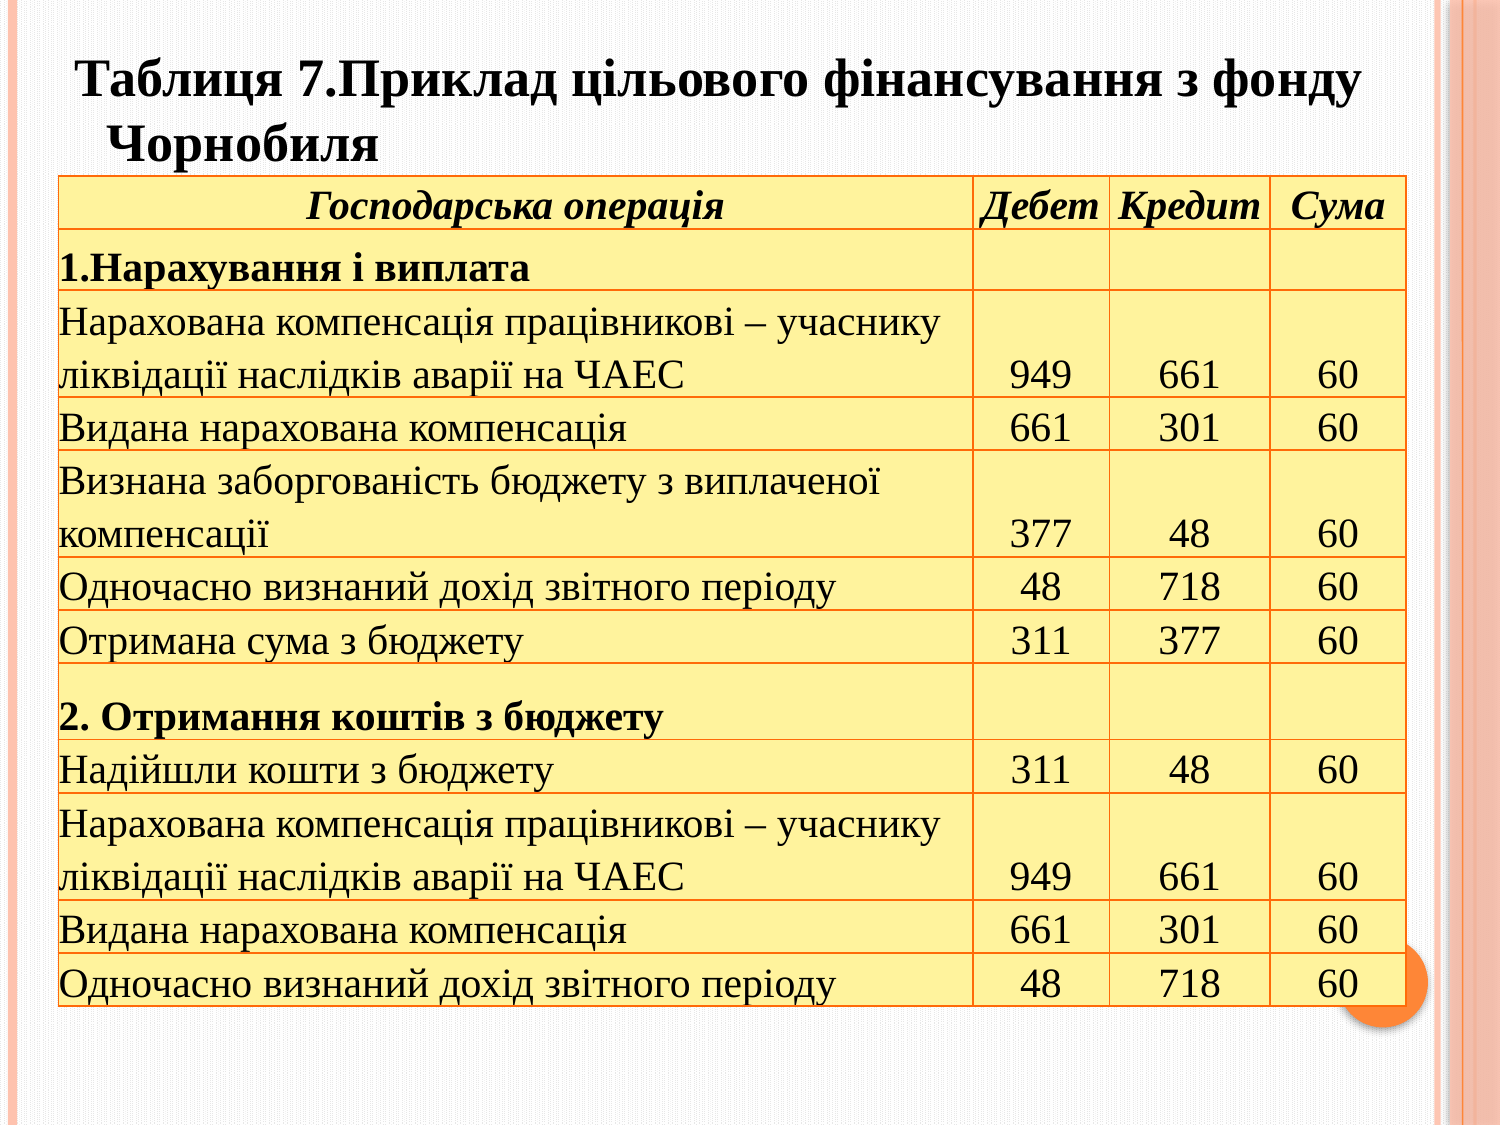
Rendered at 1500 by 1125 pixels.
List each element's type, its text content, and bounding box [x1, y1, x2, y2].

table_cell 311 [974, 740, 1109, 792]
table_header Господарська операція [59, 177, 972, 228]
table_cell 661 [1110, 794, 1269, 899]
table_cell 661 [974, 901, 1109, 952]
table_cell 377 [974, 451, 1109, 556]
table_cell 60 [1271, 558, 1405, 609]
table_cell [974, 664, 1109, 739]
table_cell Видана нарахована компенсація [59, 901, 972, 952]
table_cell 60 [1271, 901, 1405, 952]
table_cell Отримана сума з бюджету [59, 611, 972, 662]
table_cell 949 [974, 291, 1109, 396]
table_header Дебет [974, 177, 1109, 228]
table_cell 718 [1110, 558, 1269, 609]
table_cell [1110, 664, 1269, 739]
list Таблиця 7.Приклад цільового фінансування з фонду Чорнобиля [46, 35, 1454, 1090]
table_cell 48 [1110, 740, 1269, 792]
table_cell [1110, 230, 1269, 289]
table_header Сума [1271, 177, 1405, 228]
table_cell 301 [1110, 398, 1269, 449]
table_cell 2. Отримання коштів з бюджету [59, 664, 972, 739]
table_header Кредит [1110, 177, 1269, 228]
table_cell 60 [1271, 794, 1405, 899]
table_cell 48 [1110, 451, 1269, 556]
table_cell 718 [1110, 954, 1269, 1005]
table_cell 48 [974, 954, 1109, 1005]
table_cell [1271, 664, 1405, 739]
table_cell Одночасно визнаний дохід звітного періоду [59, 954, 972, 1005]
table_cell Нарахована компенсація працівникові – учаснику ліквідації наслідків аварії на ЧАЕС [59, 291, 972, 396]
table_cell 949 [974, 794, 1109, 899]
table_cell [974, 230, 1109, 289]
table_cell 377 [1110, 611, 1269, 662]
table_cell Одночасно визнаний дохід звітного періоду [59, 558, 972, 609]
table_cell 661 [974, 398, 1109, 449]
table_cell 301 [1110, 901, 1269, 952]
table_cell Надійшли кошти з бюджету [59, 740, 972, 792]
table_cell 60 [1271, 611, 1405, 662]
table_cell 60 [1271, 740, 1405, 792]
table_cell [1271, 230, 1405, 289]
table_cell 48 [974, 558, 1109, 609]
table_cell 60 [1271, 291, 1405, 396]
table_cell 1.Нарахування і виплата [59, 230, 972, 289]
table_cell 60 [1271, 451, 1405, 556]
table_cell Нарахована компенсація працівникові – учаснику ліквідації наслідків аварії на ЧАЕС [59, 794, 972, 899]
table_cell 60 [1271, 954, 1405, 1005]
table_cell Визнана заборгованість бюджету з виплаченої компенсації [59, 451, 972, 556]
table_cell 60 [1271, 398, 1405, 449]
table_cell 311 [974, 611, 1109, 662]
table_cell 661 [1110, 291, 1269, 396]
table_cell Видана нарахована компенсація [59, 398, 972, 449]
